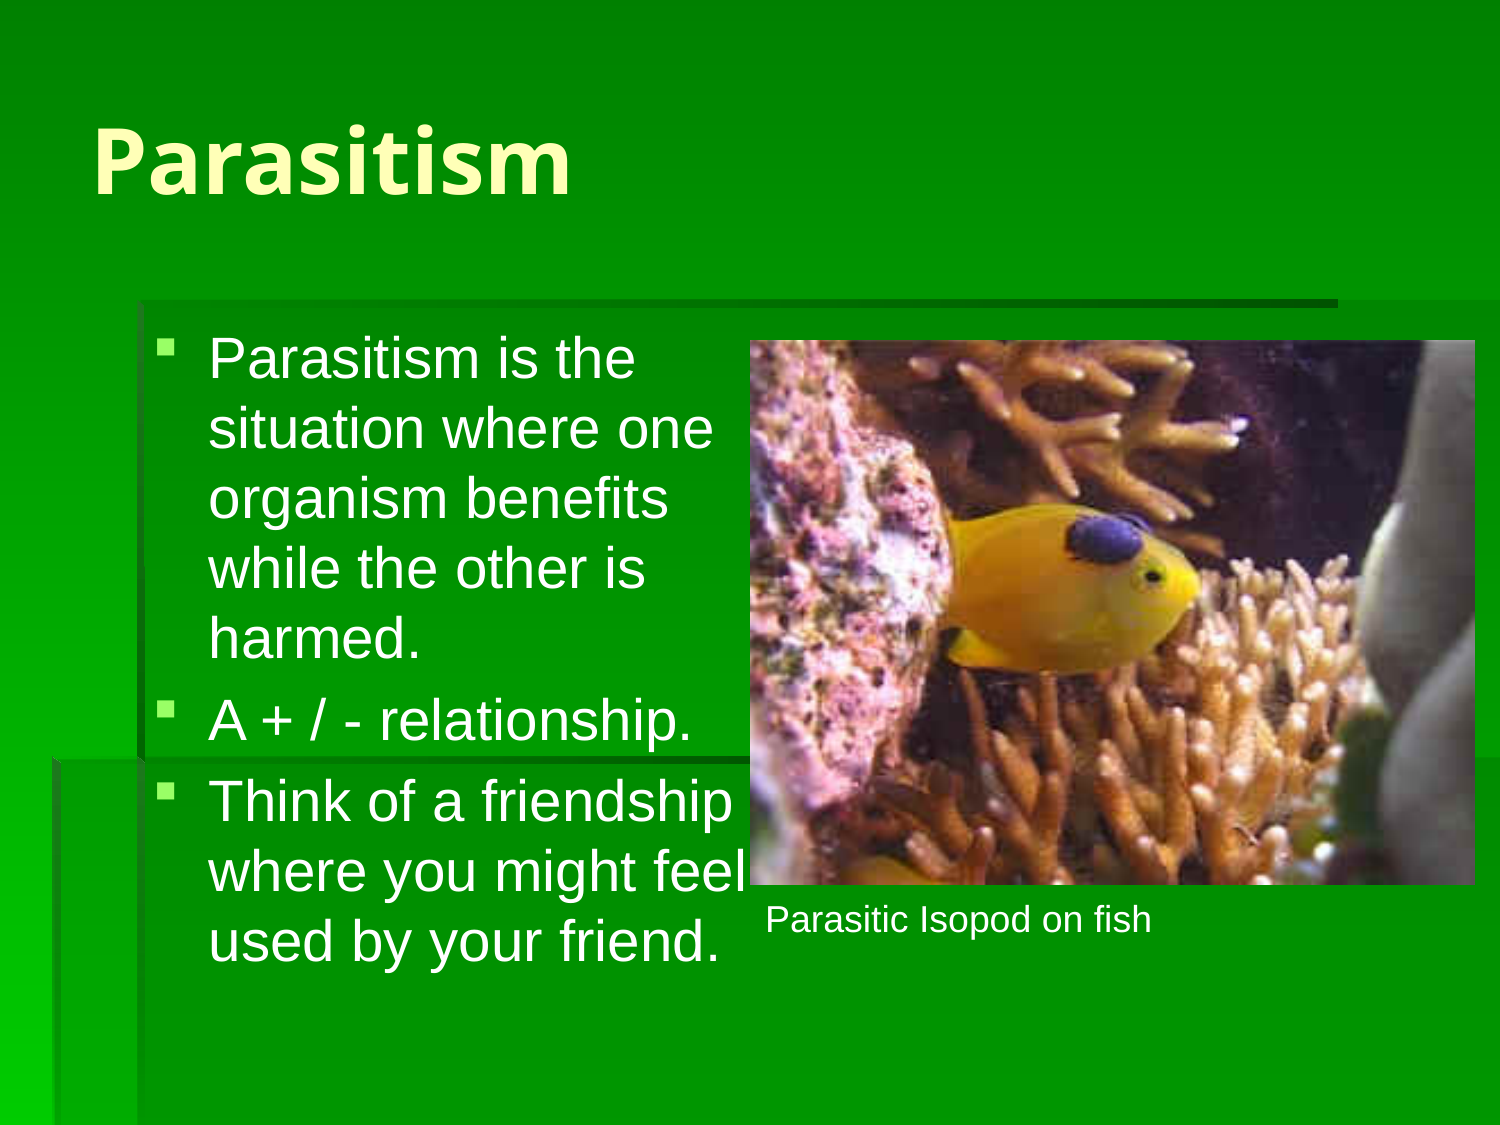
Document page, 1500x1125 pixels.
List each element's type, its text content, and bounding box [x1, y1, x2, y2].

list Parasitism is the situation where one organism benefits while the other is harmed. A + / - relationship. Think of a friendship where you might feel used by your friend. [137, 312, 783, 1001]
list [749, 340, 1476, 885]
title Parasitism [74, 39, 1451, 276]
text_box Parasitic Isopod on fish [750, 893, 1178, 948]
